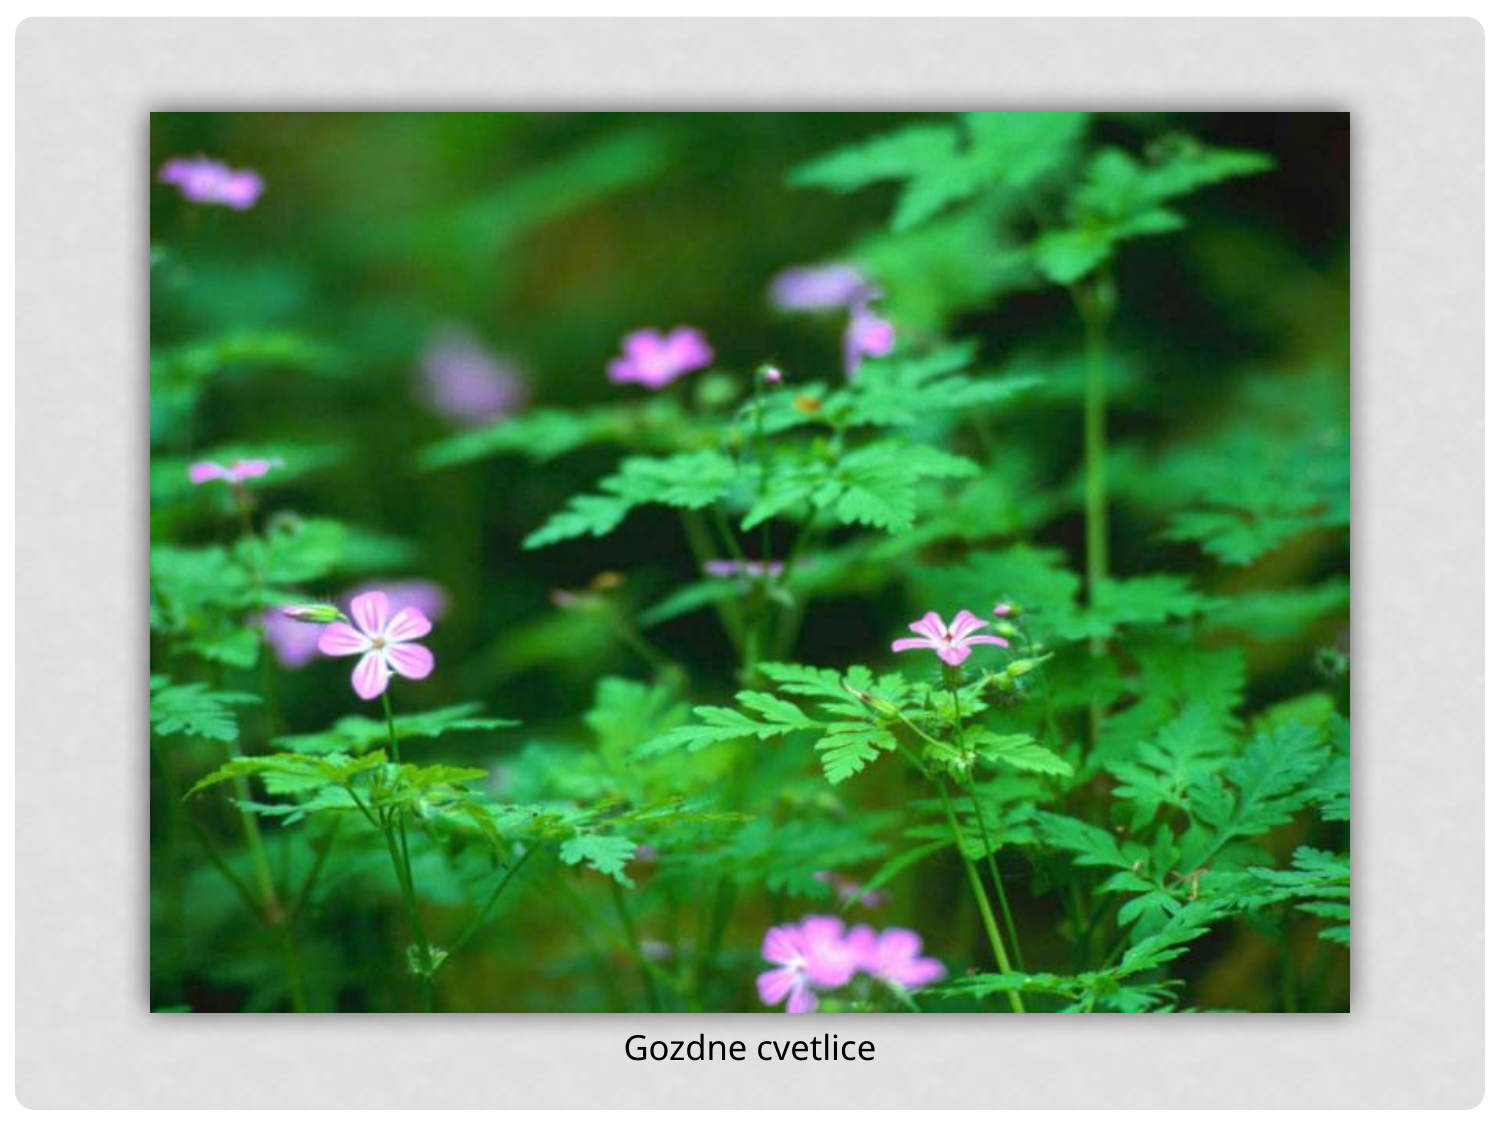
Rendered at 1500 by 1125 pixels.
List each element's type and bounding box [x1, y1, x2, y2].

text_box [149, 112, 1351, 1076]
